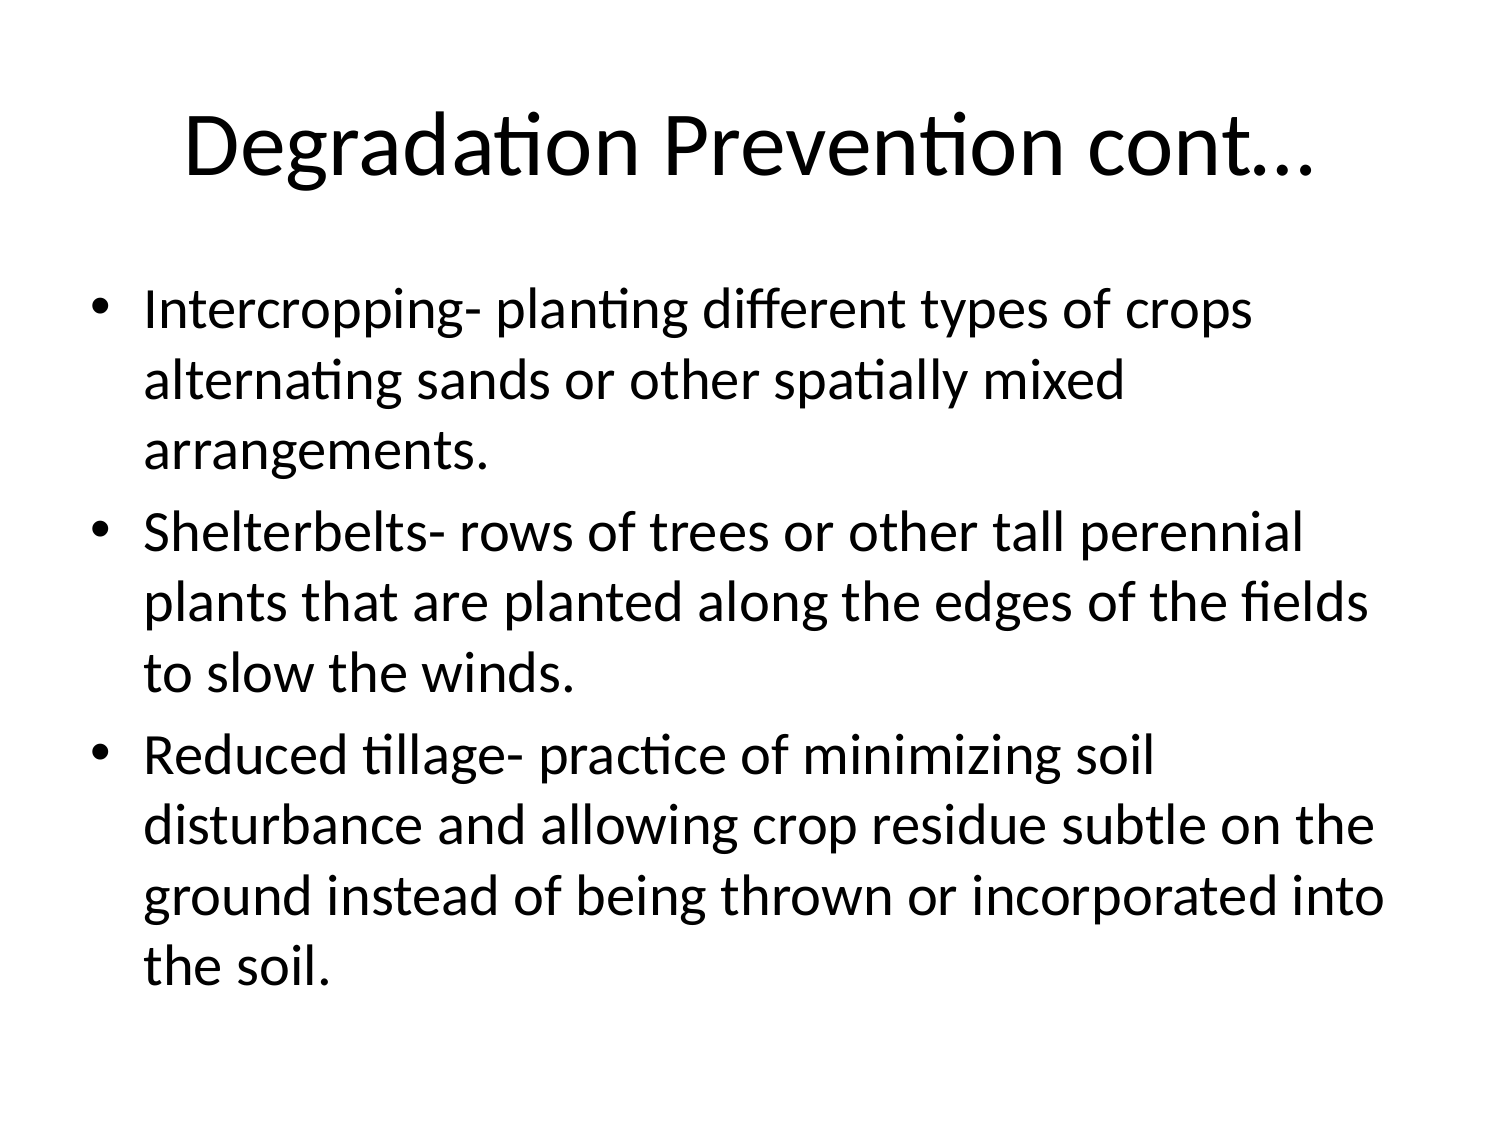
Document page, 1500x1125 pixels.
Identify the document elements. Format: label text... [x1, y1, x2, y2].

title Degradation Prevention cont… [75, 45, 1425, 233]
list Intercropping- planting different types of crops alternating sands or other spatially mixed arrangements. Shelterbelts- rows of trees or other tall perennial plants that are planted along the edges of the fields to slow the winds. Reduced tillage- practice of minimizing soil disturbance and allowing crop residue subtle on the ground instead of being thrown or incorporated into the soil. [75, 262, 1425, 1005]
